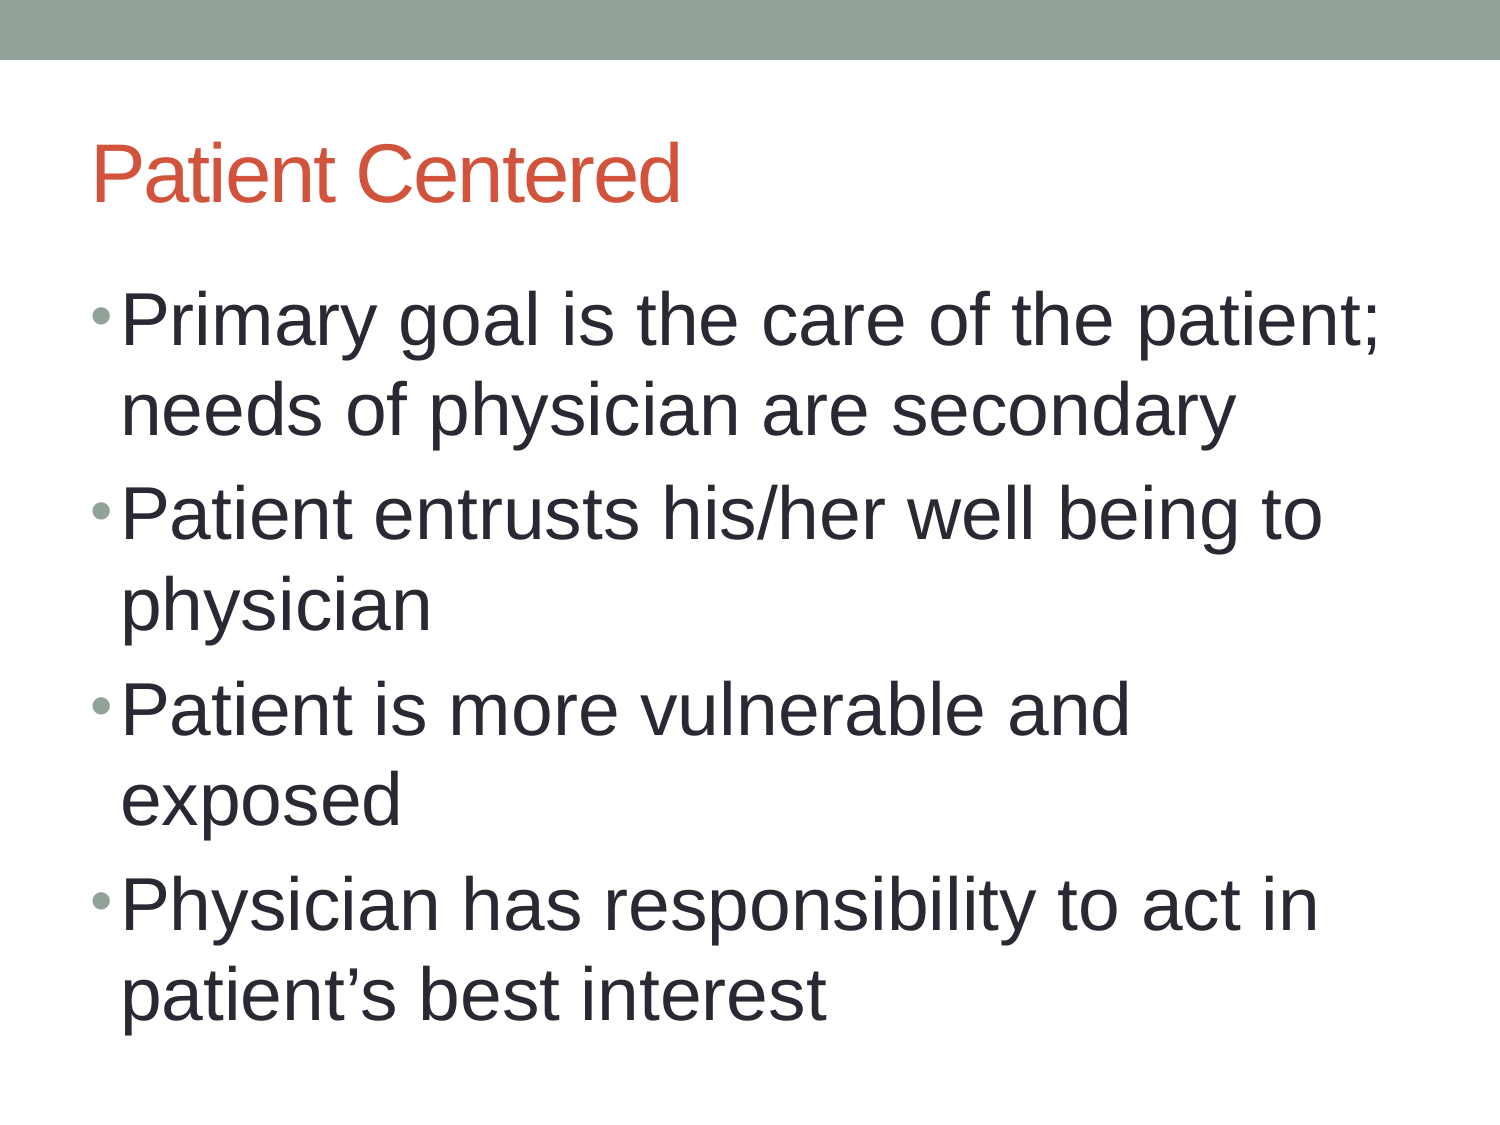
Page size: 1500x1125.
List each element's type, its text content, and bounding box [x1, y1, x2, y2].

list Primary goal is the care of the patient; needs of physician are secondary Patient entrusts his/her well being to physician Patient is more vulnerable and exposed Physician has responsibility to act in patient’s best interest [75, 262, 1425, 1063]
title Patient Centered [75, 87, 1425, 250]
